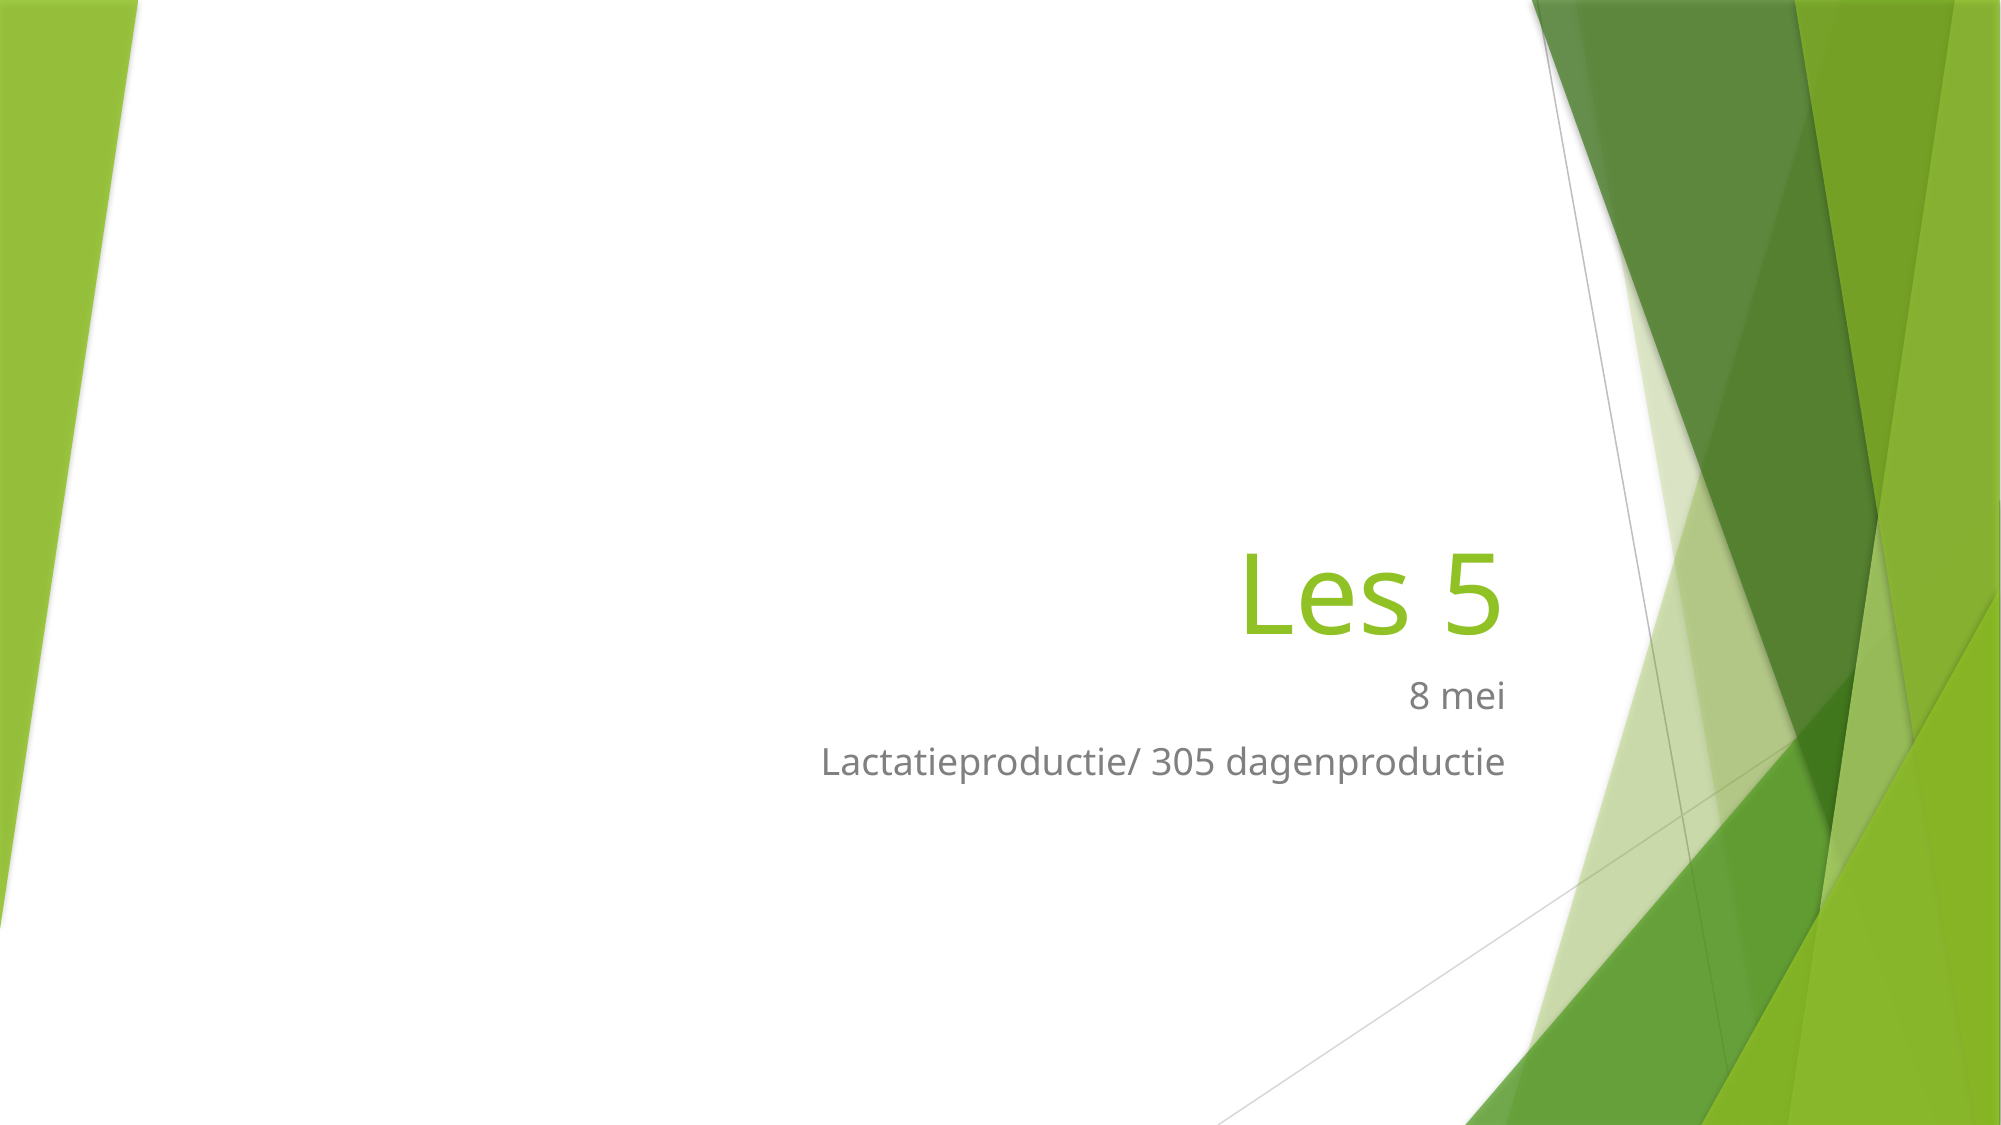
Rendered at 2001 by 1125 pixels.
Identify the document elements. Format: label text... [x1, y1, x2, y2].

title Les 5 [247, 394, 1522, 664]
subtitle 8 mei Lactatieproductie/ 305 dagenproductie [247, 664, 1522, 845]
